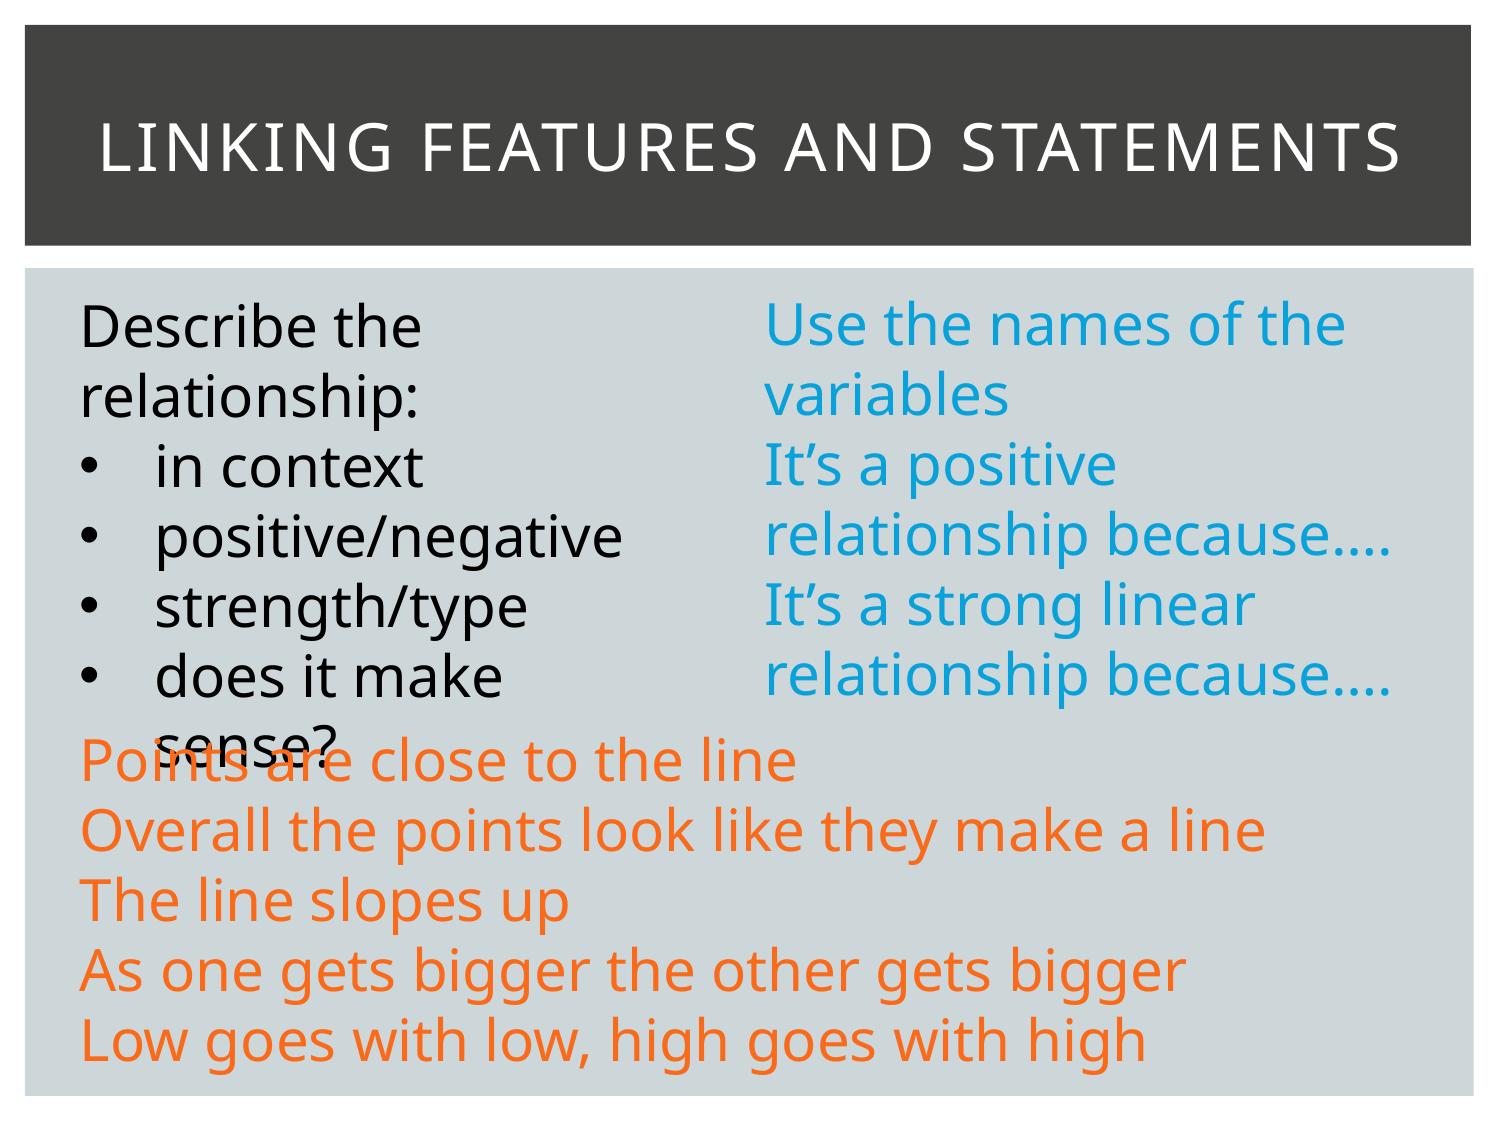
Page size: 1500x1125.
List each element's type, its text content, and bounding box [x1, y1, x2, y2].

text_box Points are close to the line Overall the points look like they make a line The line slopes up As one gets bigger the other gets bigger Low goes with low, high goes with high [64, 715, 1322, 1080]
title Linking features and statements [62, 58, 1438, 232]
text_box Describe the relationship: in context positive/negative strength/type does it make sense? [64, 281, 703, 715]
text_box Use the names of the variables It’s a positive relationship because…. It’s a strong linear relationship because…. [750, 279, 1452, 715]
